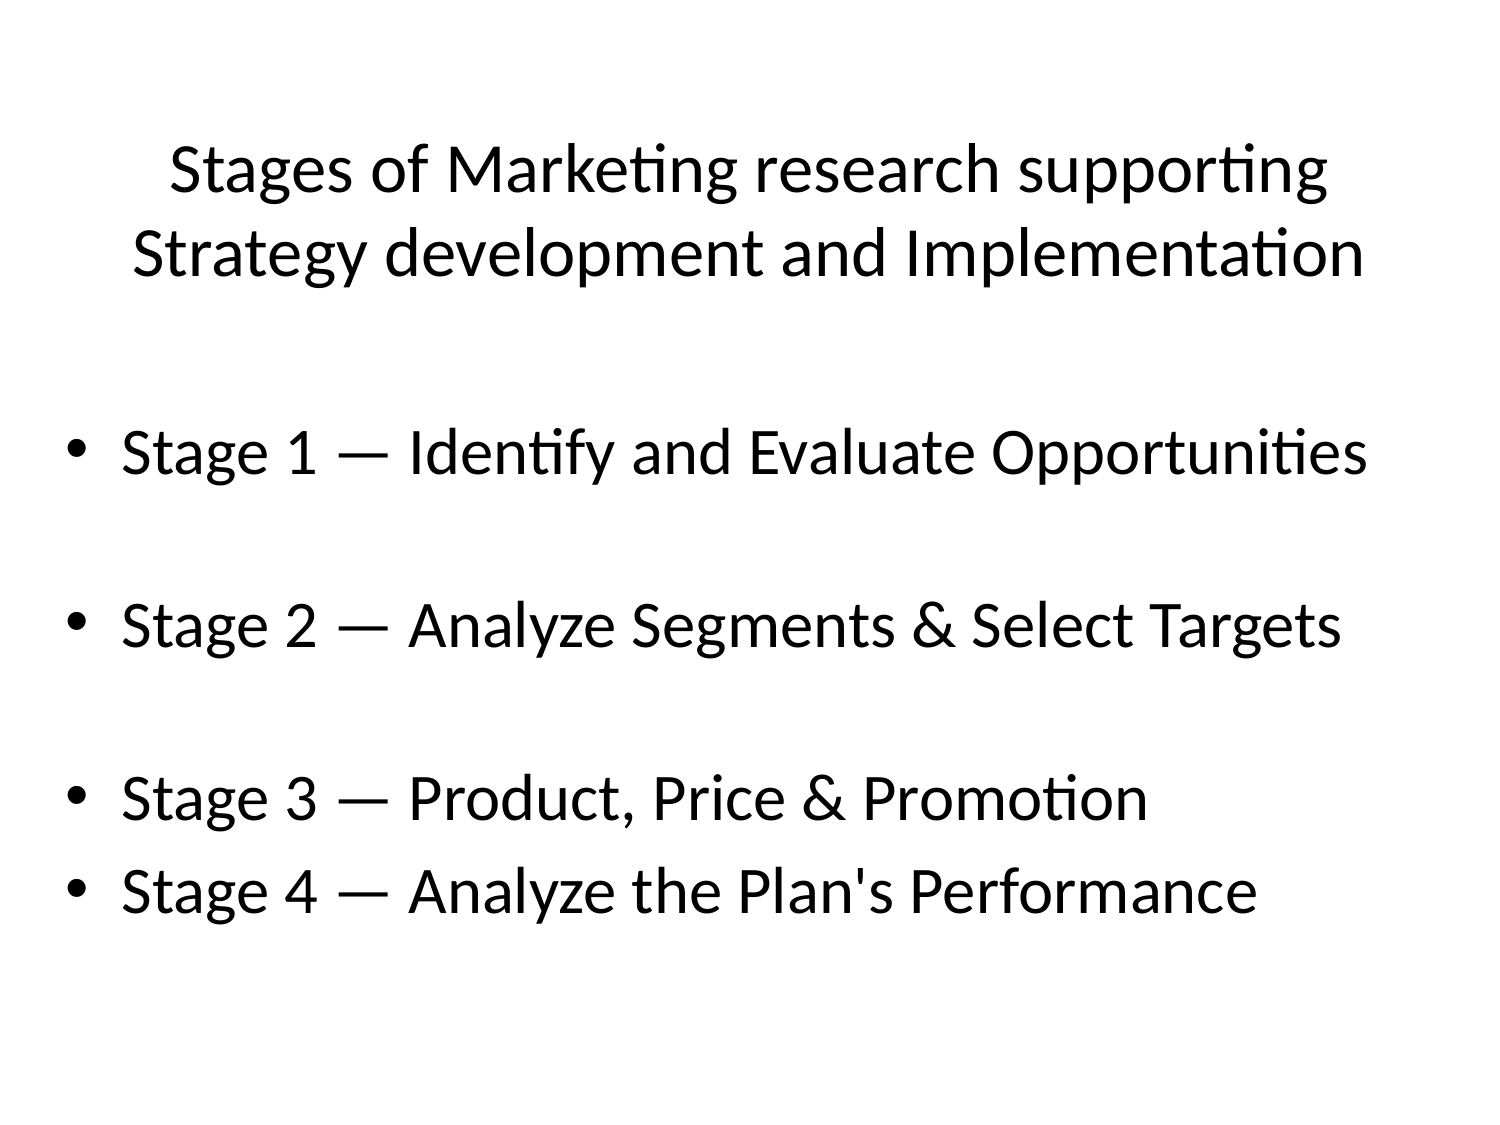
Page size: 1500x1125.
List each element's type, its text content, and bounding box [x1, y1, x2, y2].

title Stages of Marketing research supporting Strategy development and Implementation [75, 112, 1425, 300]
list Stage 1 — Identify and Evaluate Opportunities Stage 2 — Analyze Segments & Select Targets Stage 3 — Product, Price & Promotion Stage 4 — Analyze the Plan's Performance [50, 399, 1400, 1125]
